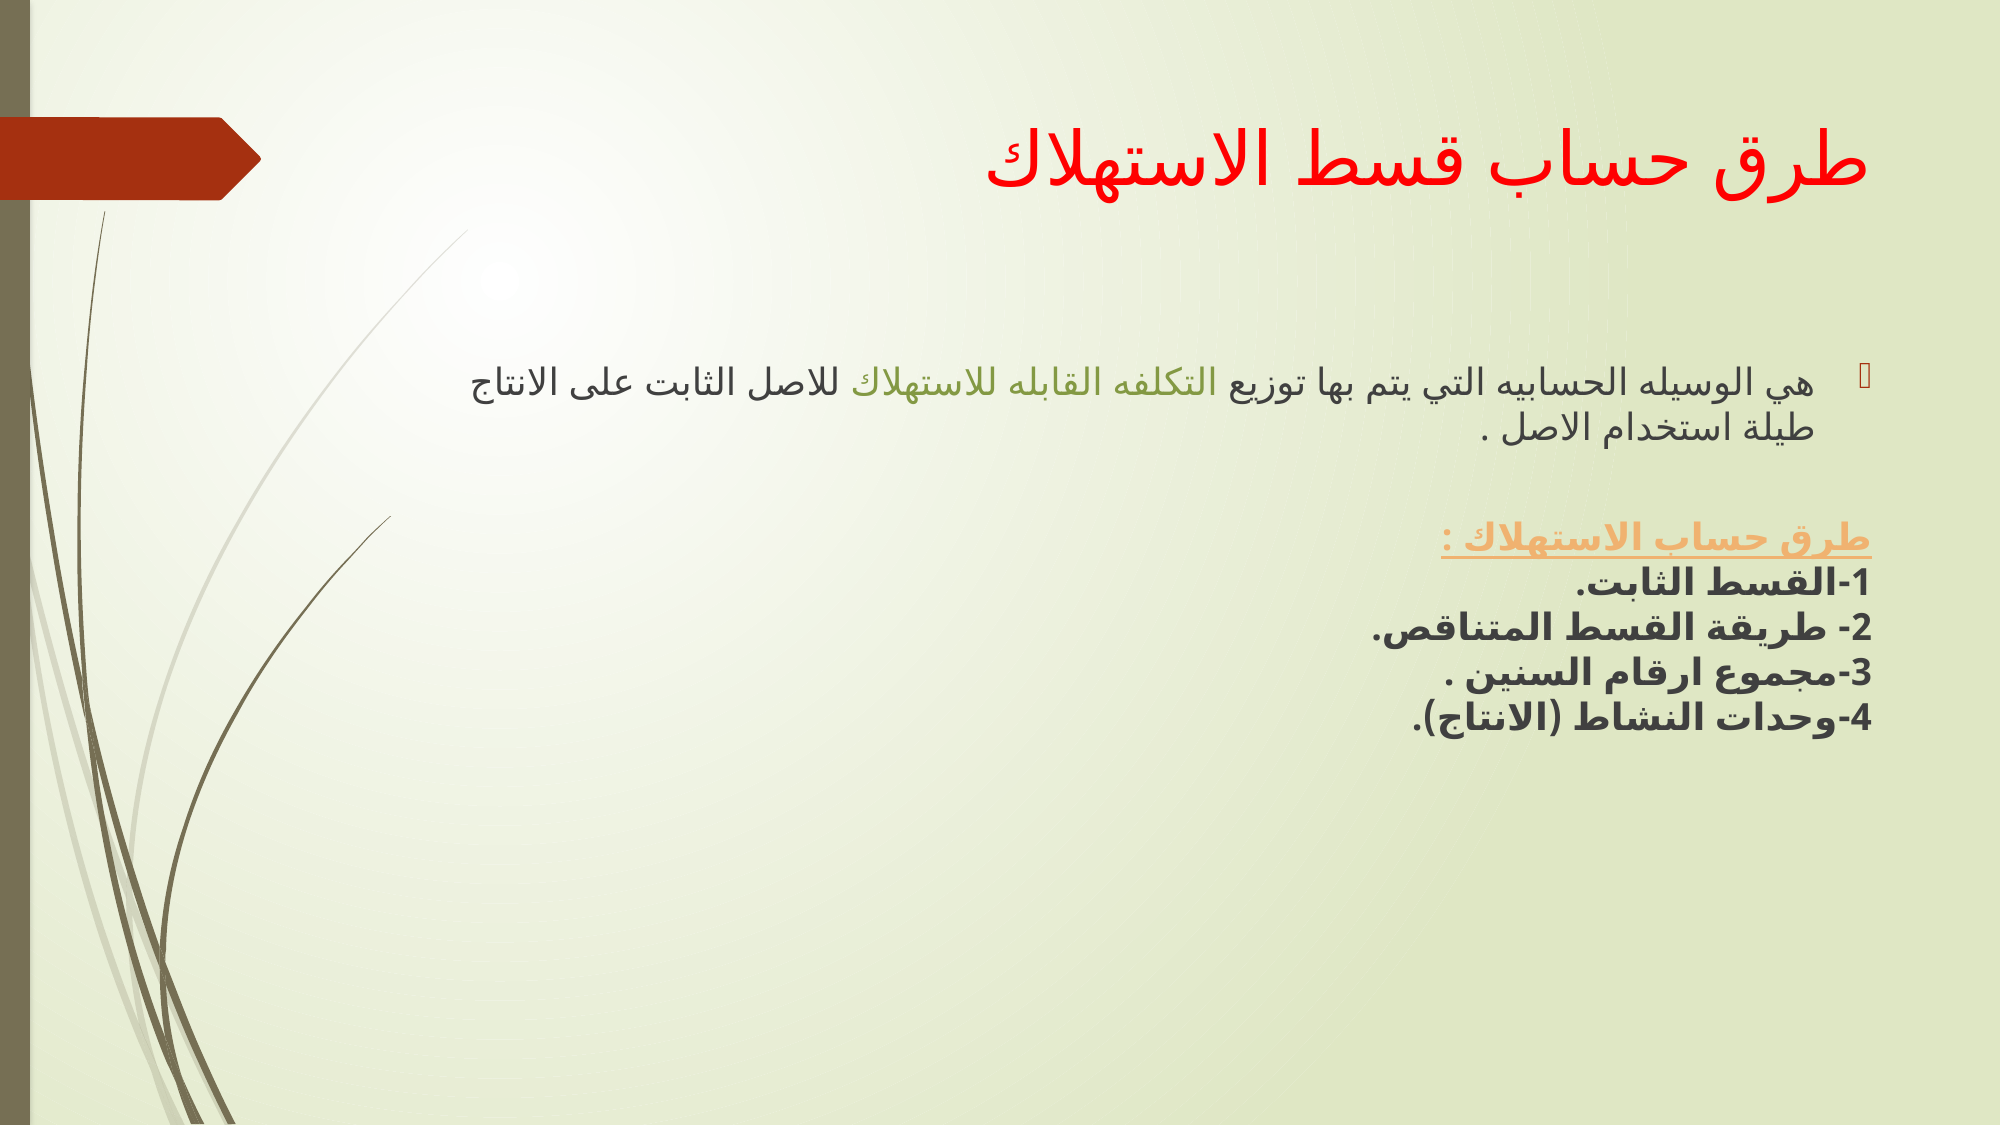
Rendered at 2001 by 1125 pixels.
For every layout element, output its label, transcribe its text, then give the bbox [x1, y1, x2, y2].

title طرق حساب قسط الاستهلاك [425, 102, 1888, 313]
list هي الوسيله الحسابيه التي يتم بها توزيع التكلفه القابله للاستهلاك للاصل الثابت على الانتاج طيلة استخدام الاصل . طرق حساب الاستهلاك : 1-القسط الثابت. 2- طريقة القسط المتناقص. 3-مجموع ارقام السنين . 4-وحدات النشاط (الانتاج). [424, 350, 1888, 970]
